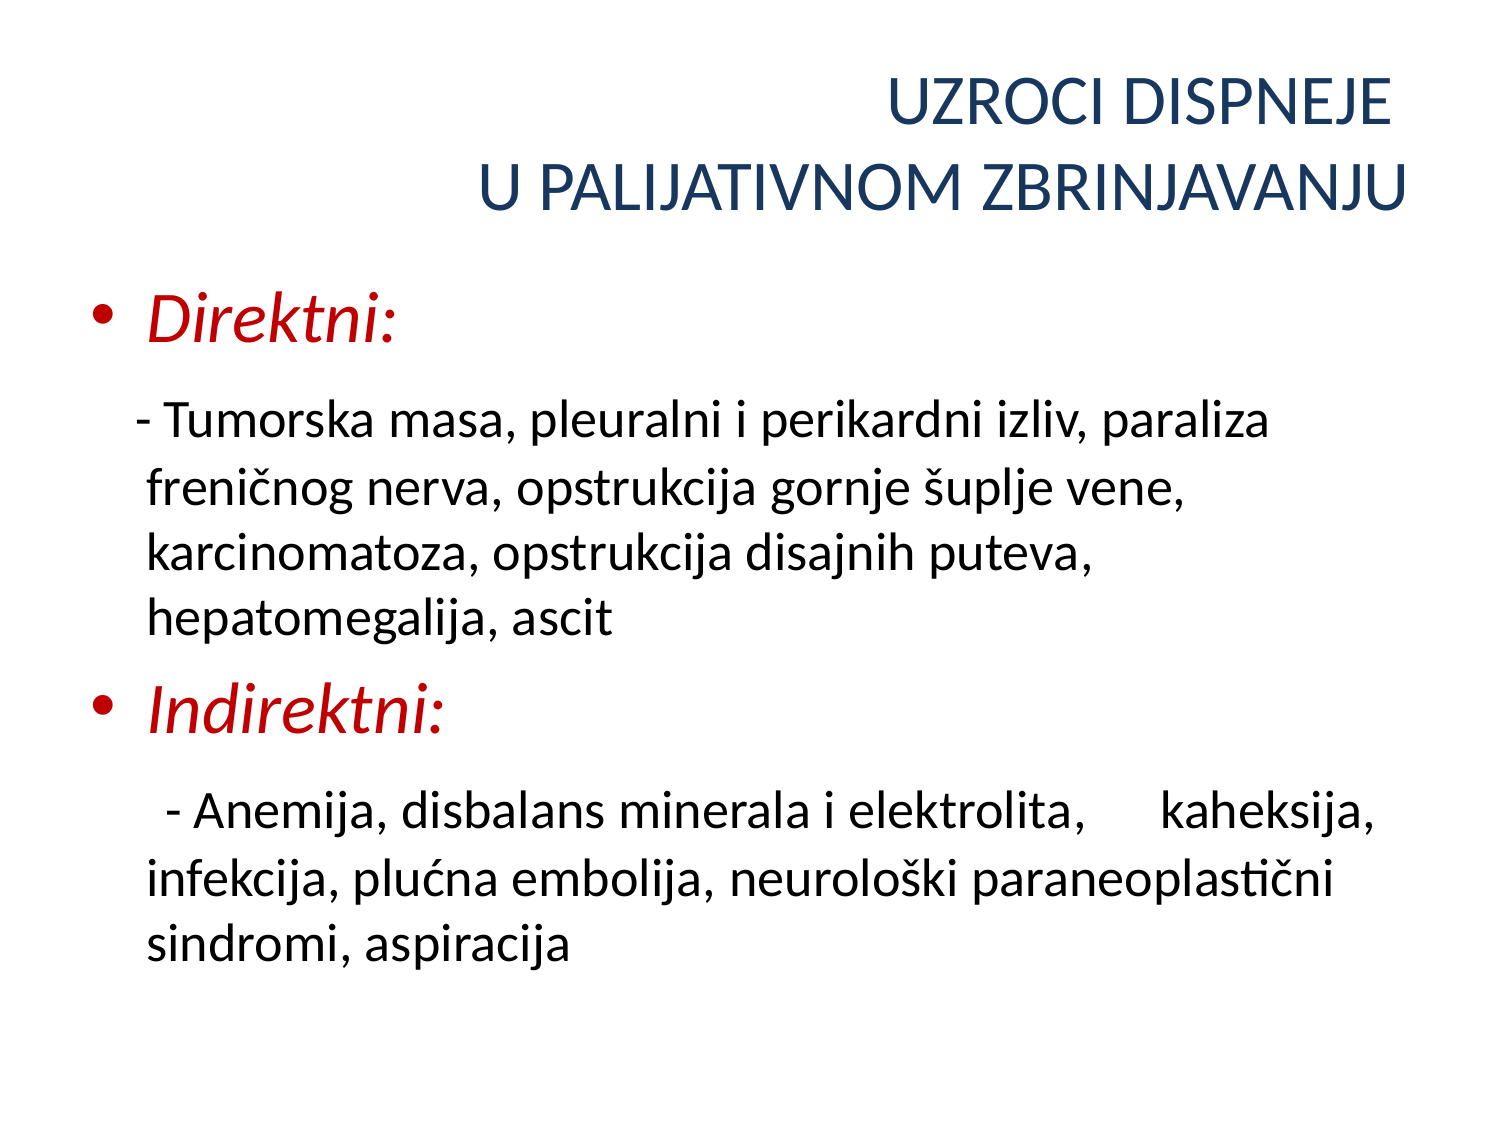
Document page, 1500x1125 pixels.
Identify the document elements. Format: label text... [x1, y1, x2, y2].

list Direktni: - Tumorska masa, pleuralni i perikardni izliv, paraliza freničnog nerva, opstrukcija gornje šuplje vene, karcinomatoza, opstrukcija disajnih puteva, hepatomegalija, ascit Indirektni: - Anemija, disbalans minerala i elektrolita, kaheksija, infekcija, plućna embolija, neurološki paraneoplastični sindromi, aspiracija [75, 262, 1425, 1005]
title UZROCI DISPNEJE U PALIJATIVNOM ZBRINJAVANJU [75, 45, 1425, 233]
